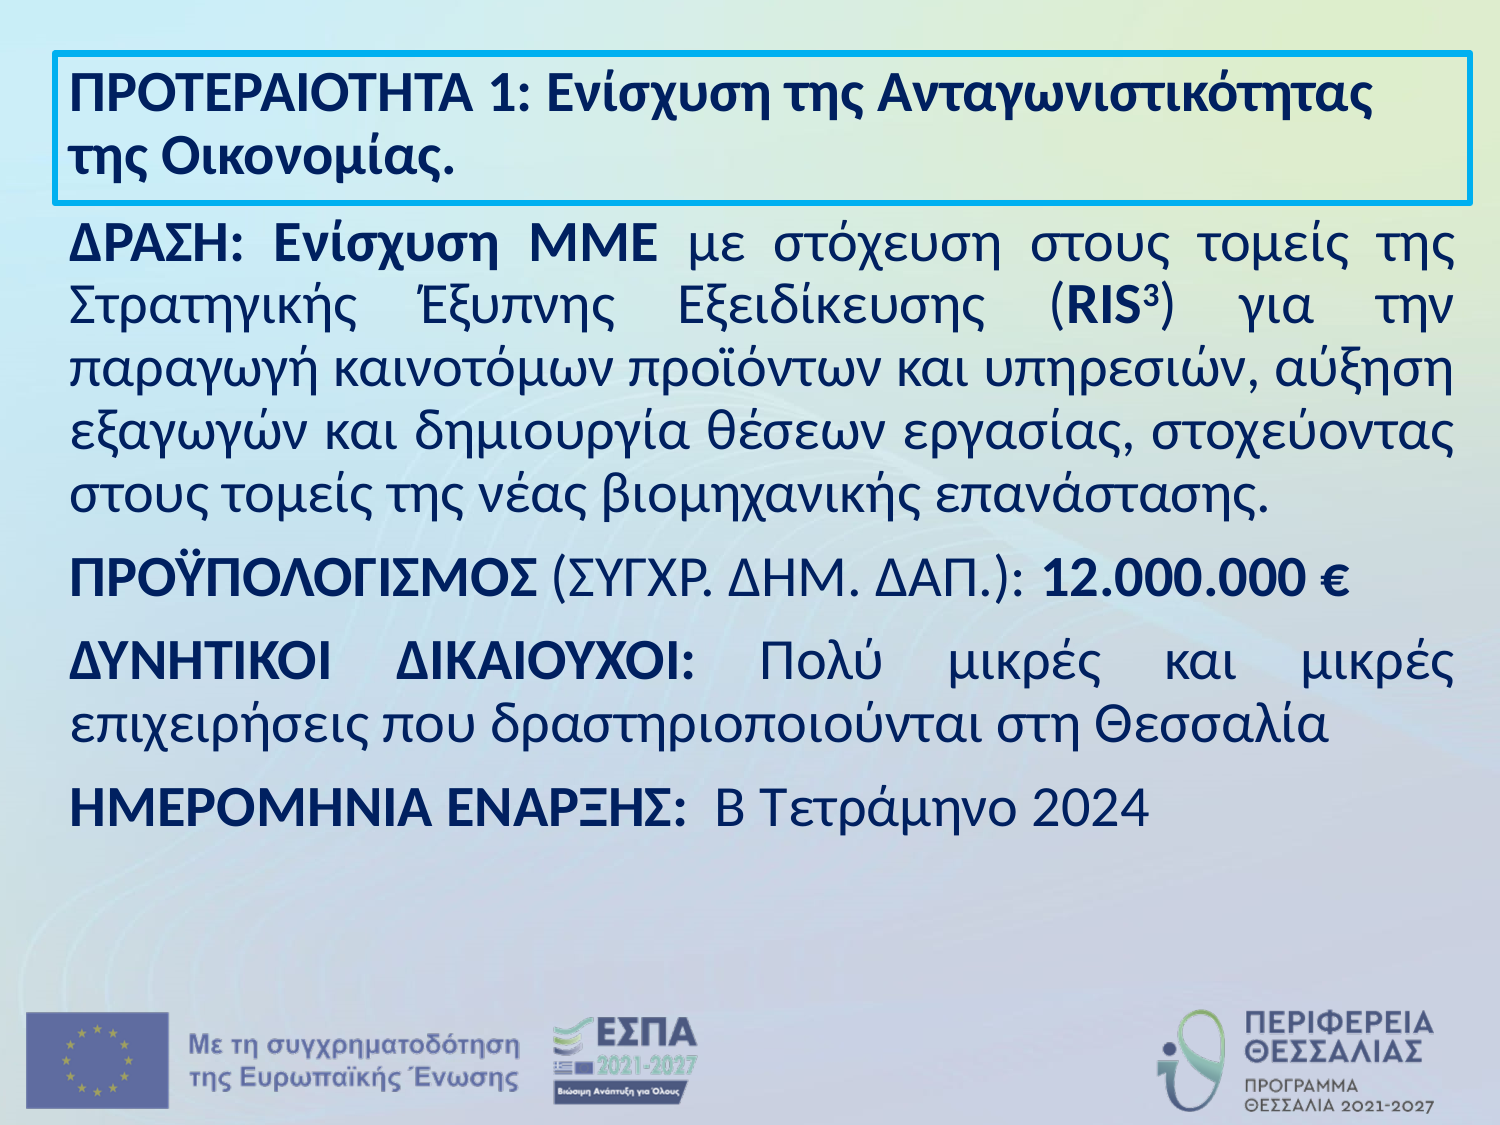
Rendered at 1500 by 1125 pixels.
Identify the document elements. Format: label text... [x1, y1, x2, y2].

text_box ΠΡΟΤΕΡΑΙΟΤΗΤΑ 1: Ενίσχυση της Ανταγωνιστικότητας της Οικονομίας. [54, 53, 1471, 204]
list ΔΡΑΣΗ: Ενίσχυση ΜΜΕ με στόχευση στους τομείς της Στρατηγικής Έξυπνης Εξειδίκευσης (RIS3) για την παραγωγή καινοτόμων προϊόντων και υπηρεσιών, αύξηση εξαγωγών και δημιουργία θέσεων εργασίας, στοχεύοντας στους τομείς της νέας βιομηχανικής επανάστασης. ΠΡΟΫΠΟΛΟΓΙΣΜΟΣ (ΣΥΓΧΡ. ΔΗΜ. ΔΑΠ.): 12.000.000 € ΔΥΝΗΤΙΚΟΙ ΔΙΚΑΙΟΥΧΟΙ: Πολύ μικρές και μικρές επιχειρήσεις που δραστηριοποιούνται στη Θεσσαλία ΗΜΕΡΟΜΗΝΙΑ ΕΝΑΡΞΗΣ: Β Τετράμηνο 2024 [54, 204, 1471, 941]
picture [0, 1, 1500, 1125]
